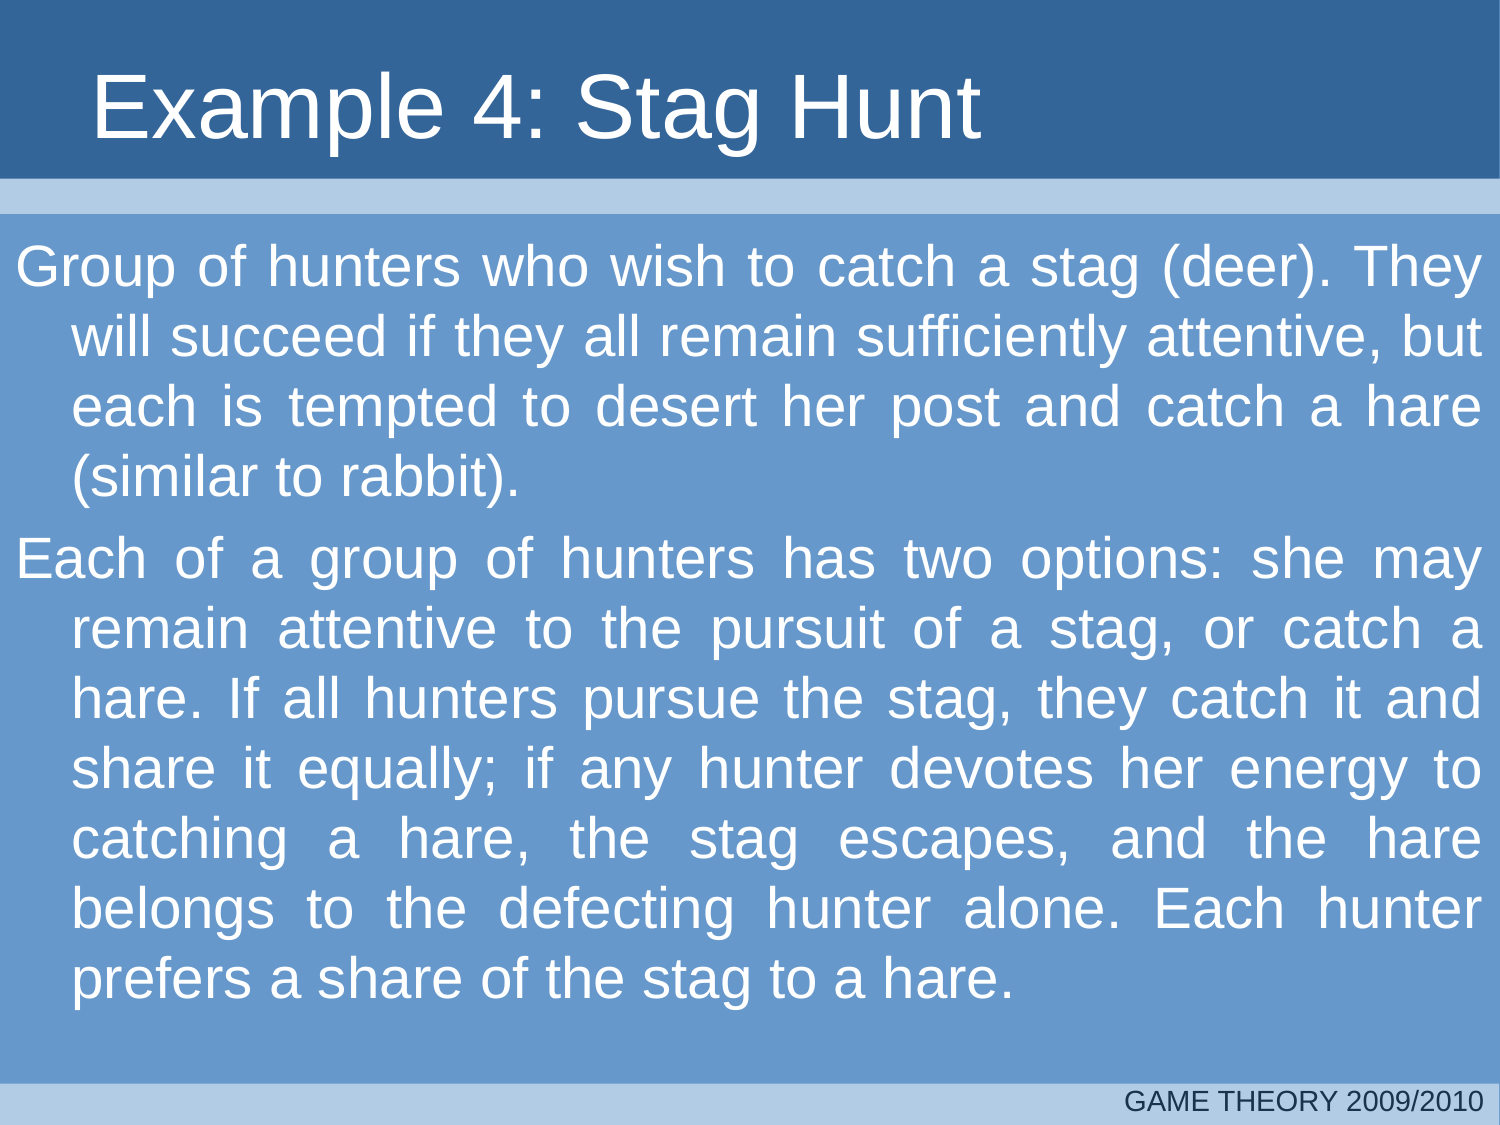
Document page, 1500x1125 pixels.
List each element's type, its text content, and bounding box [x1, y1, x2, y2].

title Example 4: Stag Hunt [74, 42, 1436, 162]
text_box GAME THEORY 2009/2010 [1109, 1078, 1500, 1125]
list Group of hunters who wish to catch a stag (deer). They will succeed if they all remain sufficiently attentive, but each is tempted to desert her post and catch a hare (similar to rabbit). Each of a group of hunters has two options: she may remain attentive to the pursuit of a stag, or catch a hare. If all hunters pursue the stag, they catch it and share it equally; if any hunter devotes her energy to catching a hare, the stag escapes, and the hare belongs to the defecting hunter alone. Each hunter prefers a share of the stag to a hare. [0, 220, 1500, 1078]
